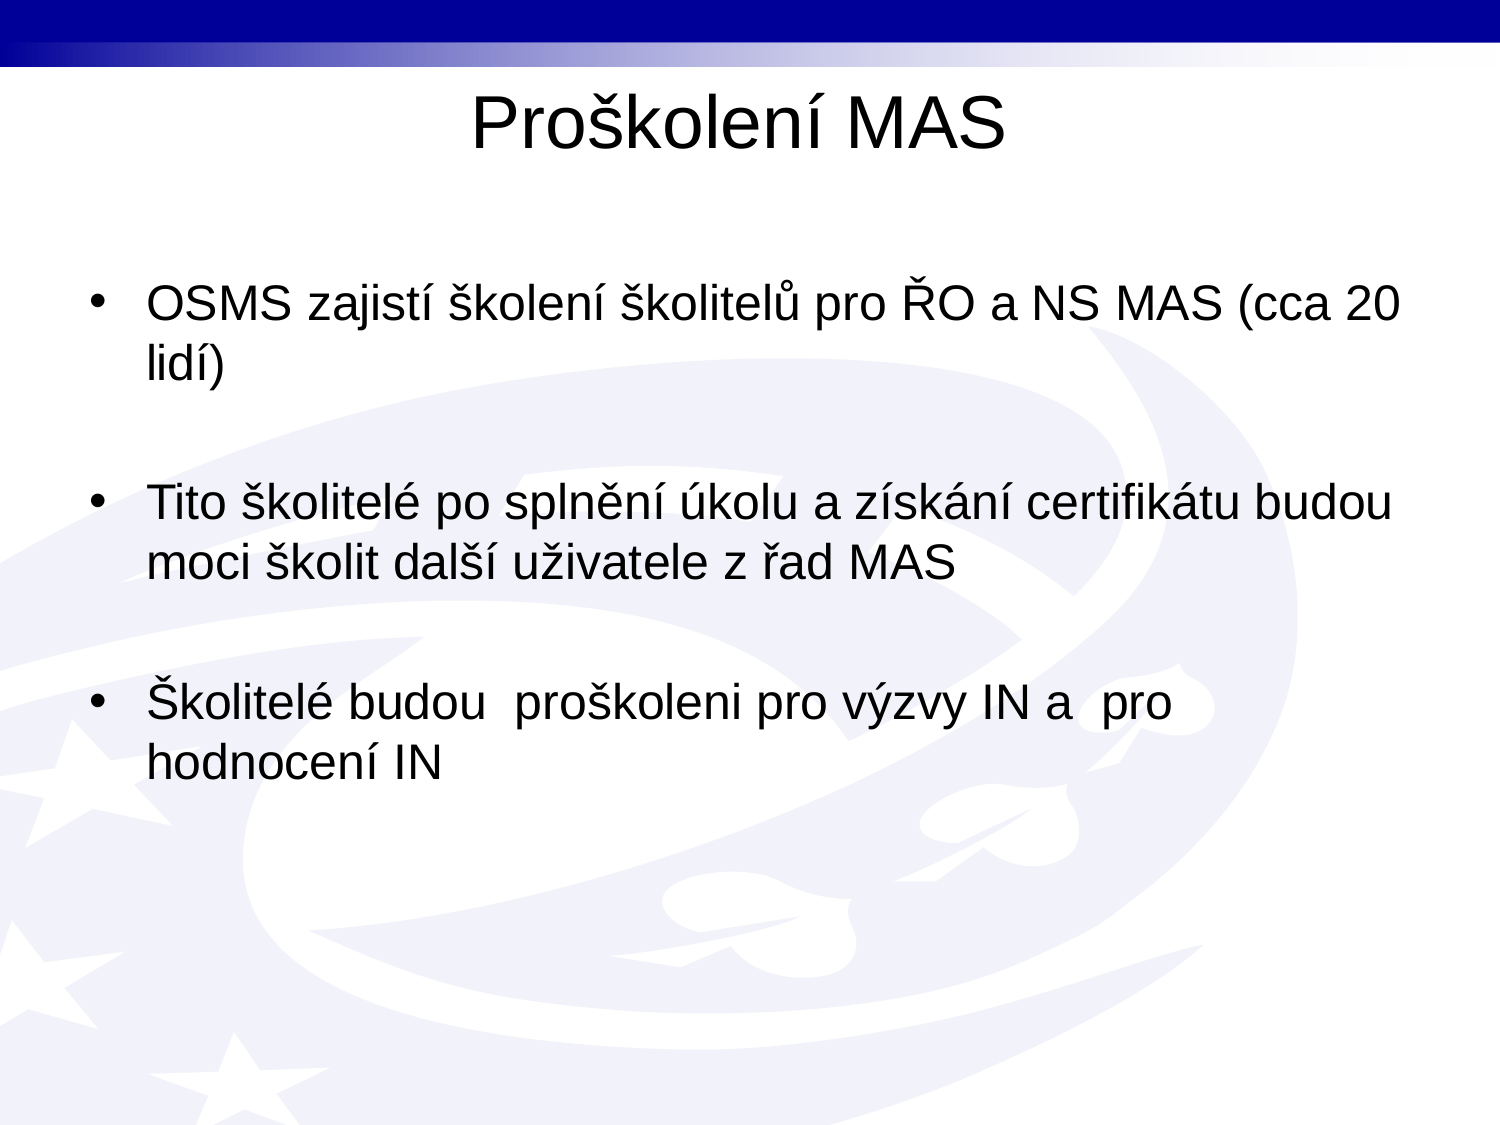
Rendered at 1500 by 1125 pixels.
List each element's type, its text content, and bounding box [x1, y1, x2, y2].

list OSMS zajistí školení školitelů pro ŘO a NS MAS (cca 20 lidí) Tito školitelé po splnění úkolu a získání certifikátu budou moci školit další uživatele z řad MAS Školitelé budou proškoleni pro výzvy IN a pro hodnocení IN [75, 262, 1425, 1005]
title Proškolení MAS [75, 66, 1425, 233]
